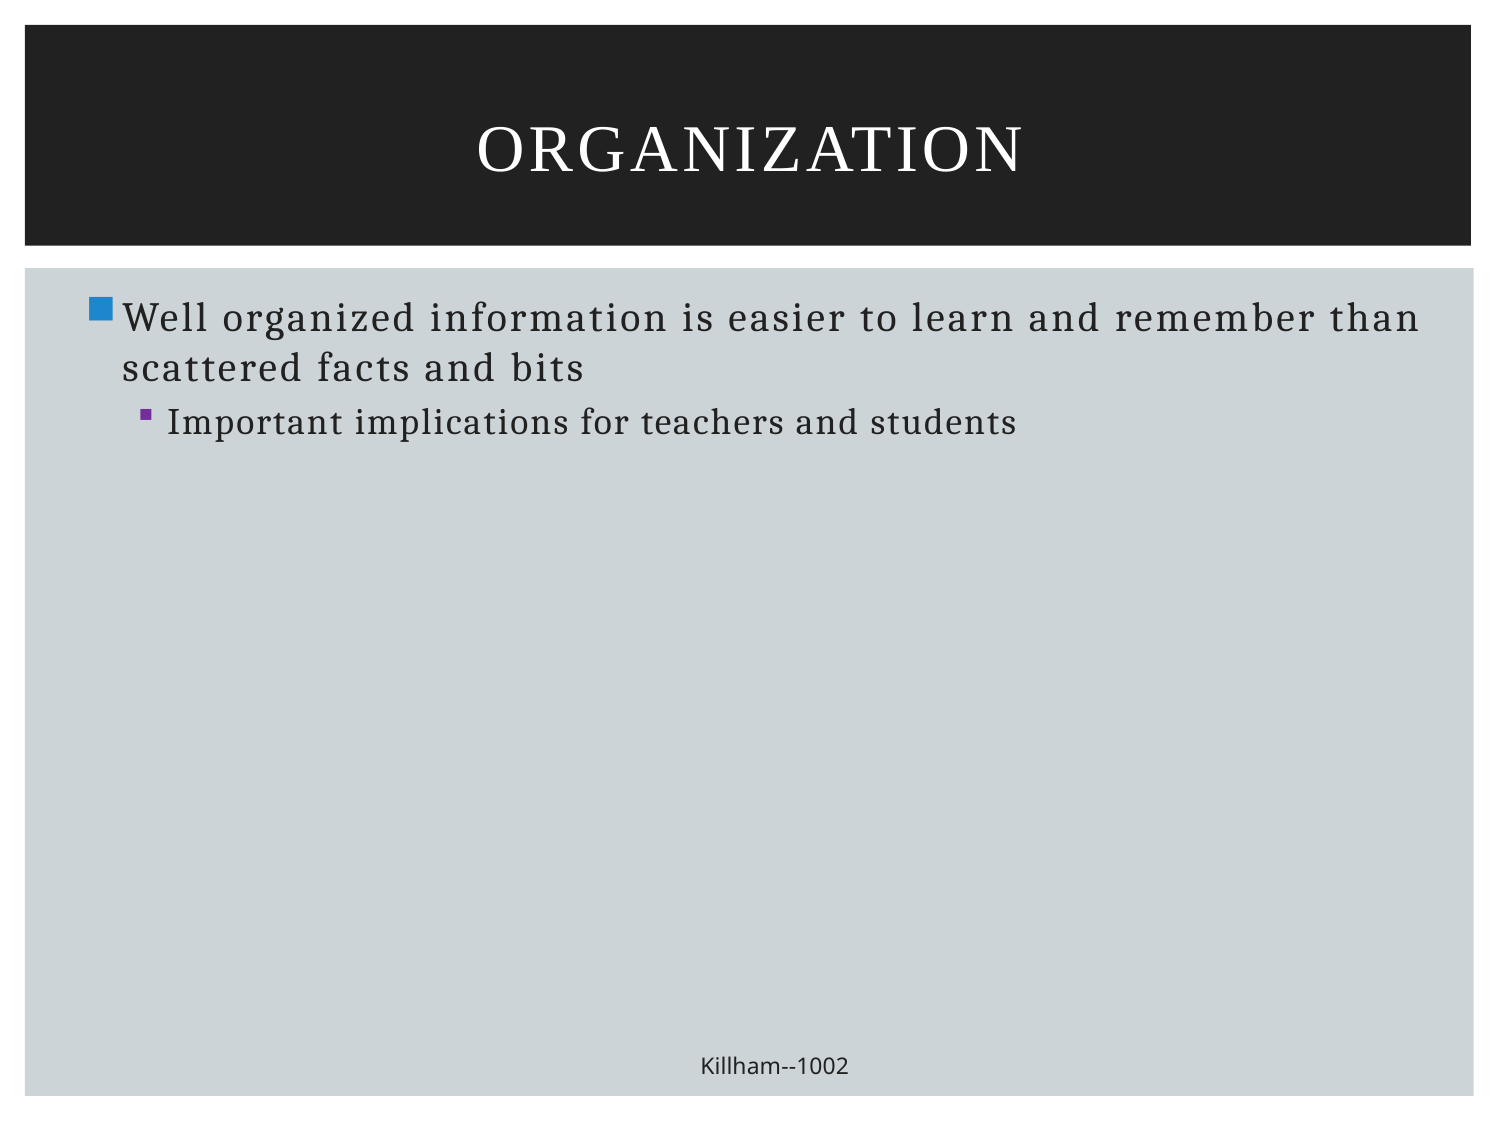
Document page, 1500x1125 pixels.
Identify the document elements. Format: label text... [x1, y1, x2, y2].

list Well organized information is easier to learn and remember than scattered facts and bits Important implications for teachers and students [62, 281, 1442, 1005]
footer Killham--1002 [500, 1042, 1050, 1088]
title Organization [62, 58, 1438, 232]
